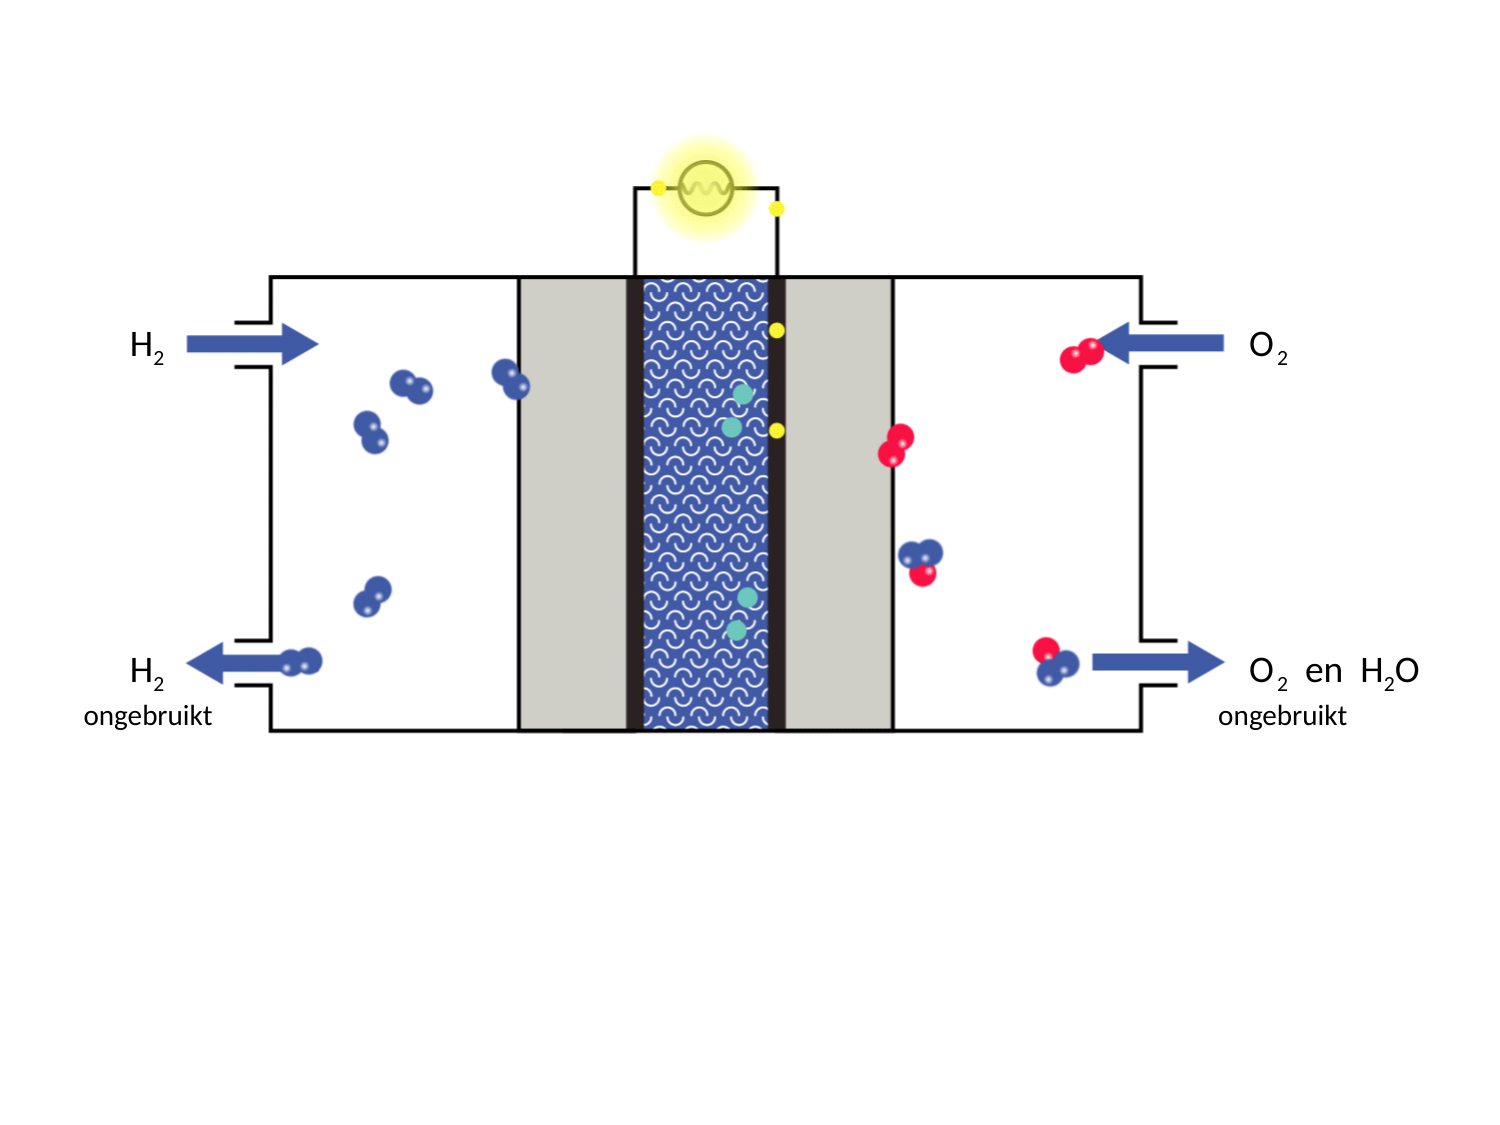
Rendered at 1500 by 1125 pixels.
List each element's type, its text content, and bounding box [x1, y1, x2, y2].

picture [179, 100, 1244, 741]
text_box H2 O2 H2 O2 en H2O ongebruikt ongebruikt [55, 311, 1460, 844]
